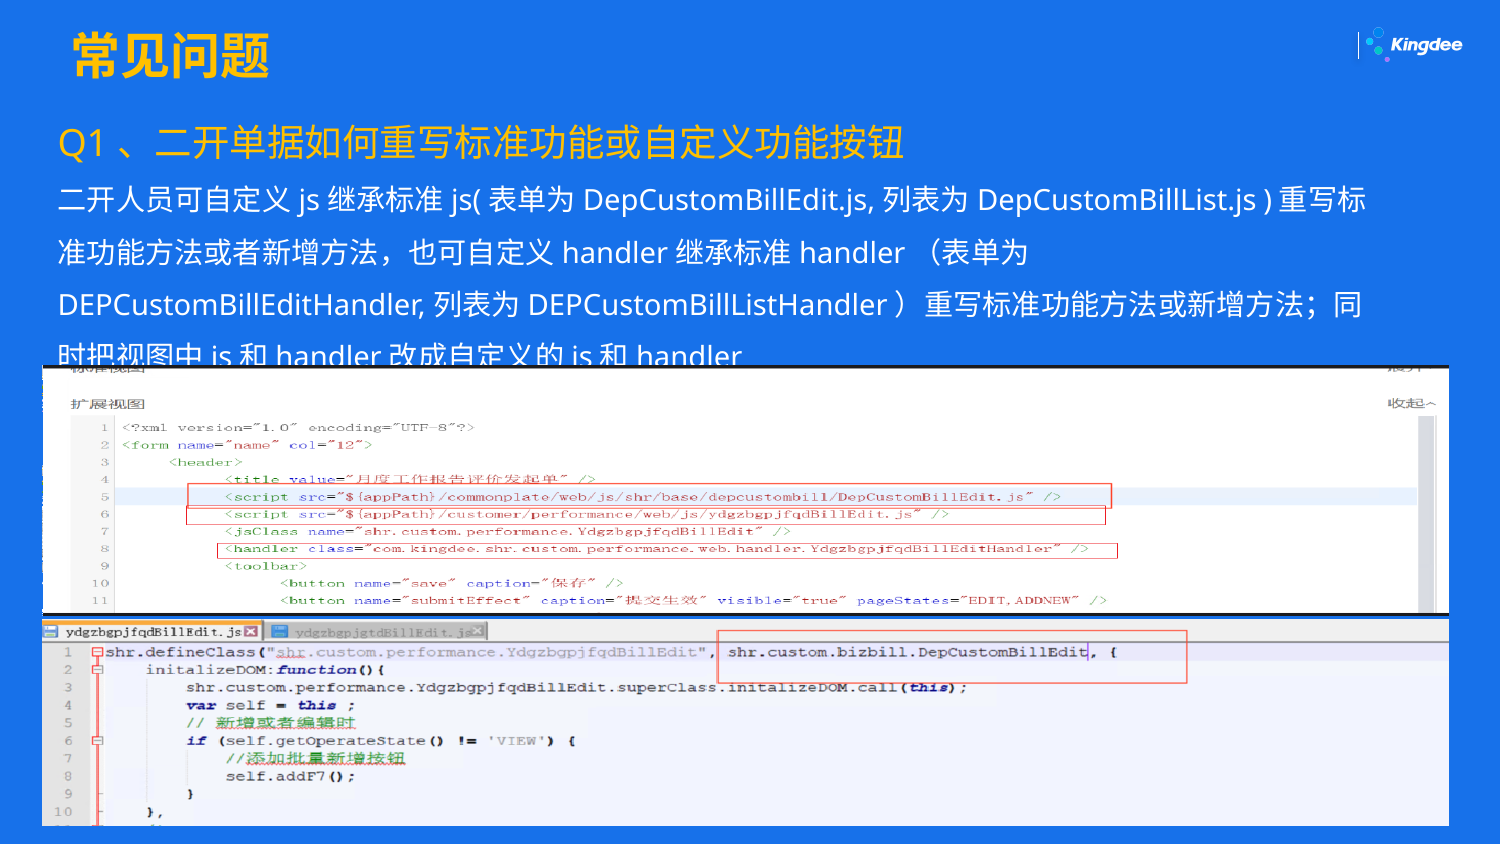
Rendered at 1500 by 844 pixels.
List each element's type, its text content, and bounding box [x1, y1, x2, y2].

text_box Q1、二开单据如何重写标准功能或自定义功能按钮 二开人员可自定义js继承标准js(表单为DepCustomBillEdit.js,列表为DepCustomBillList.js )重写标准功能方法或者新增方法，也可自定义handler继承标准handler（表单为DEPCustomBillEditHandler,列表为DEPCustomBillListHandler）重写标准功能方法或新增方法；同时把视图中js和handler改成自定义的js和handler [42, 89, 1402, 365]
title 常见问题 [70, 24, 1449, 111]
picture [1350, 15, 1466, 76]
picture [42, 619, 1449, 826]
picture [42, 365, 1449, 616]
